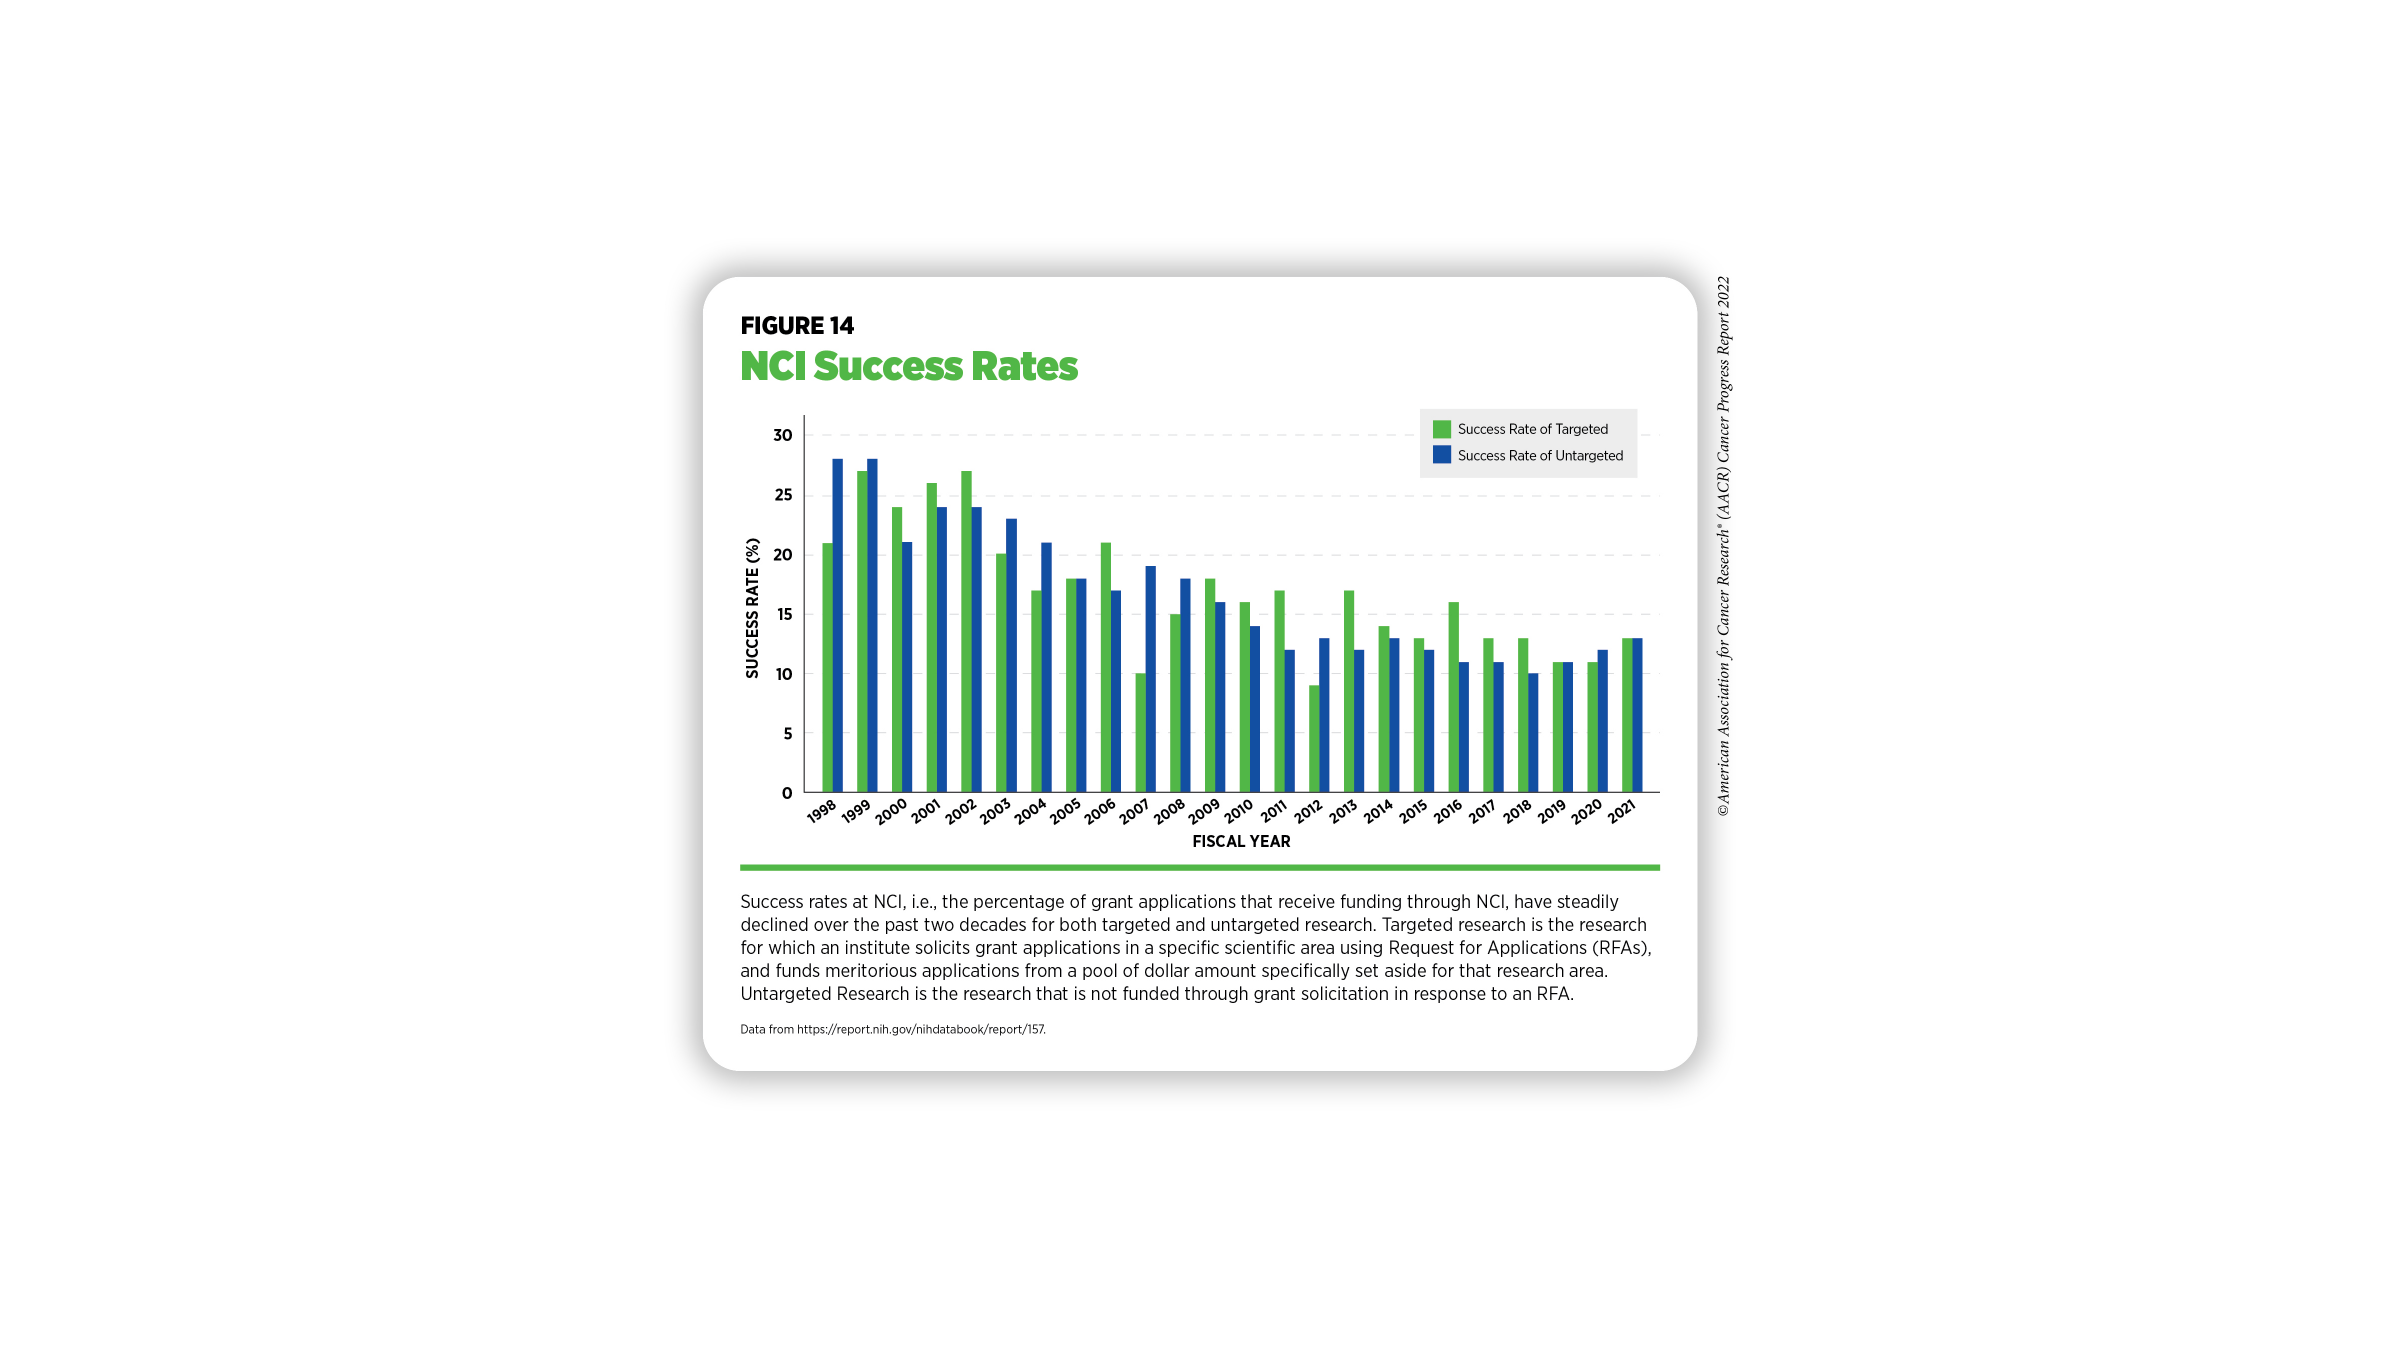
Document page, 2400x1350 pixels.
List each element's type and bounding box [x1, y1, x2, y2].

picture [646, 220, 1754, 1130]
